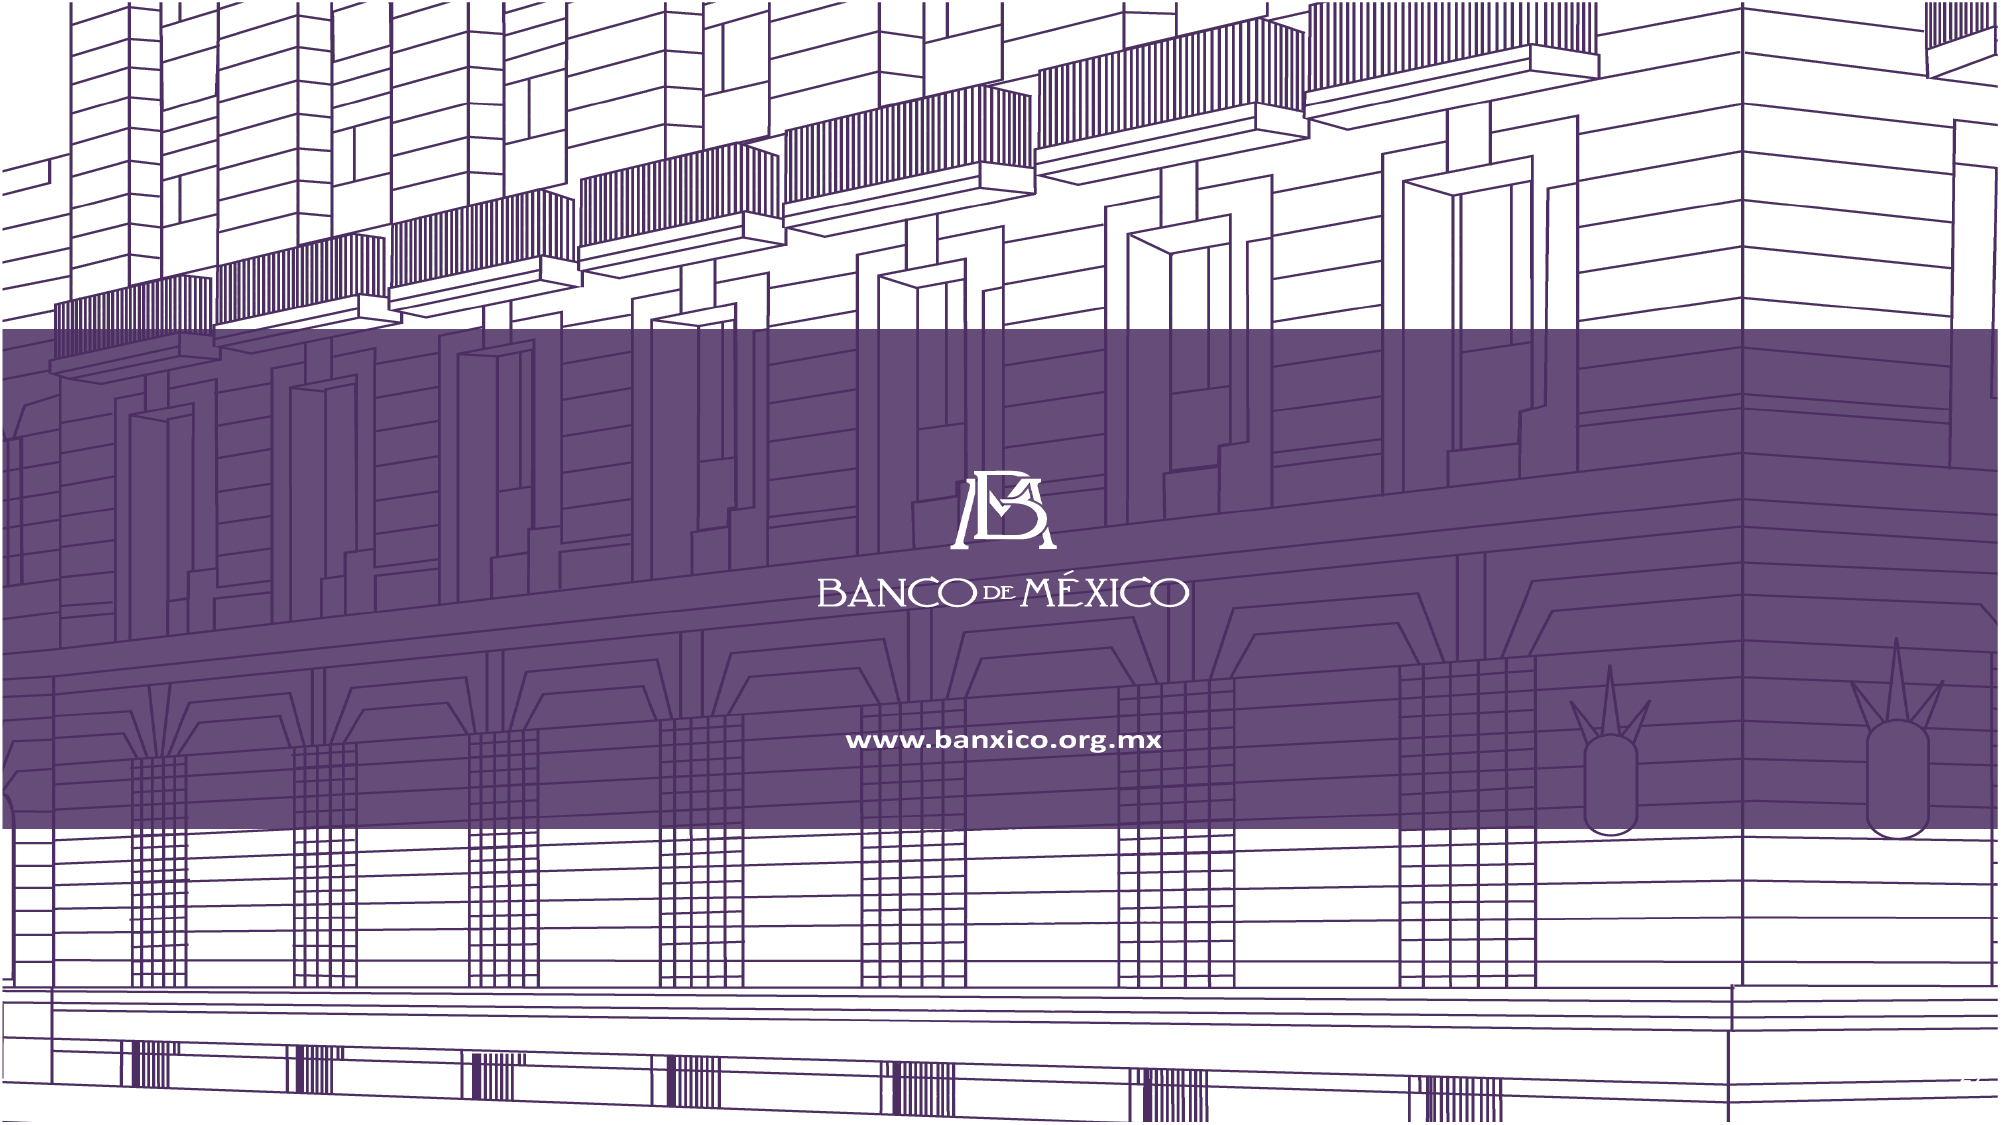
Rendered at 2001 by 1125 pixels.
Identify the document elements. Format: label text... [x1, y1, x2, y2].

slide_number 29 [1533, 1042, 2000, 1103]
picture [2, 2, 1998, 1122]
